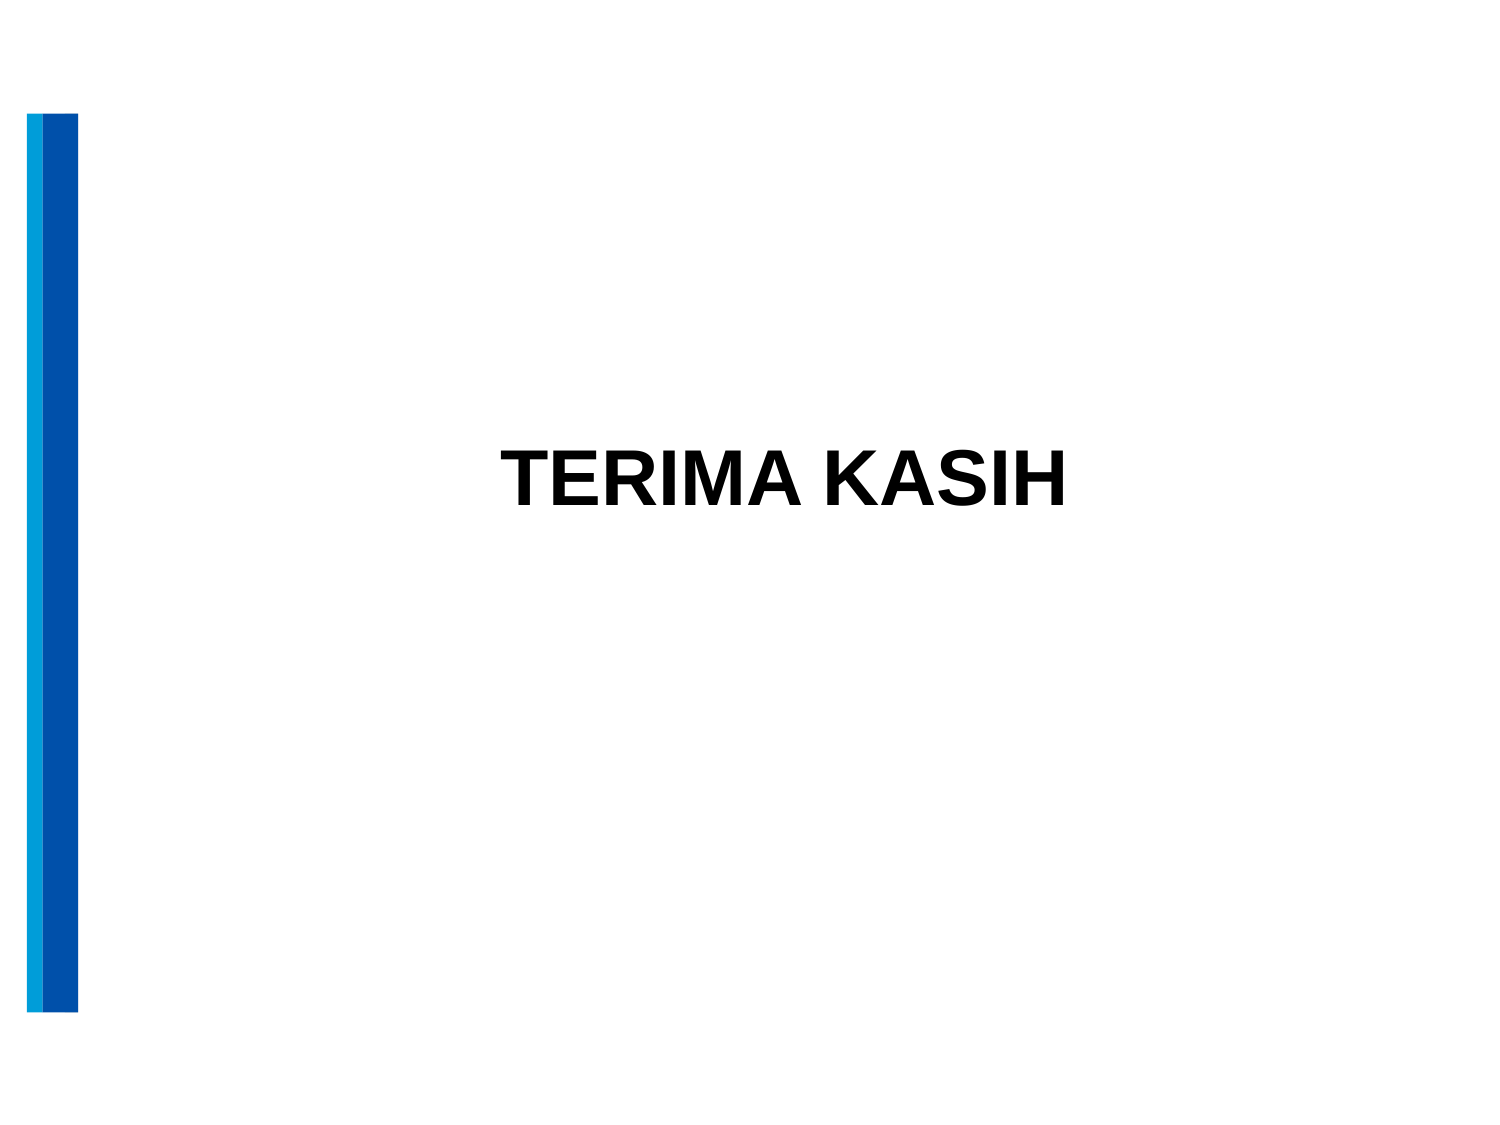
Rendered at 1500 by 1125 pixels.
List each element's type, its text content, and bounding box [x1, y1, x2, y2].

text_box [26, 113, 43, 1013]
text_box TERIMA KASIH [78, 231, 1416, 811]
text_box [43, 113, 79, 1013]
